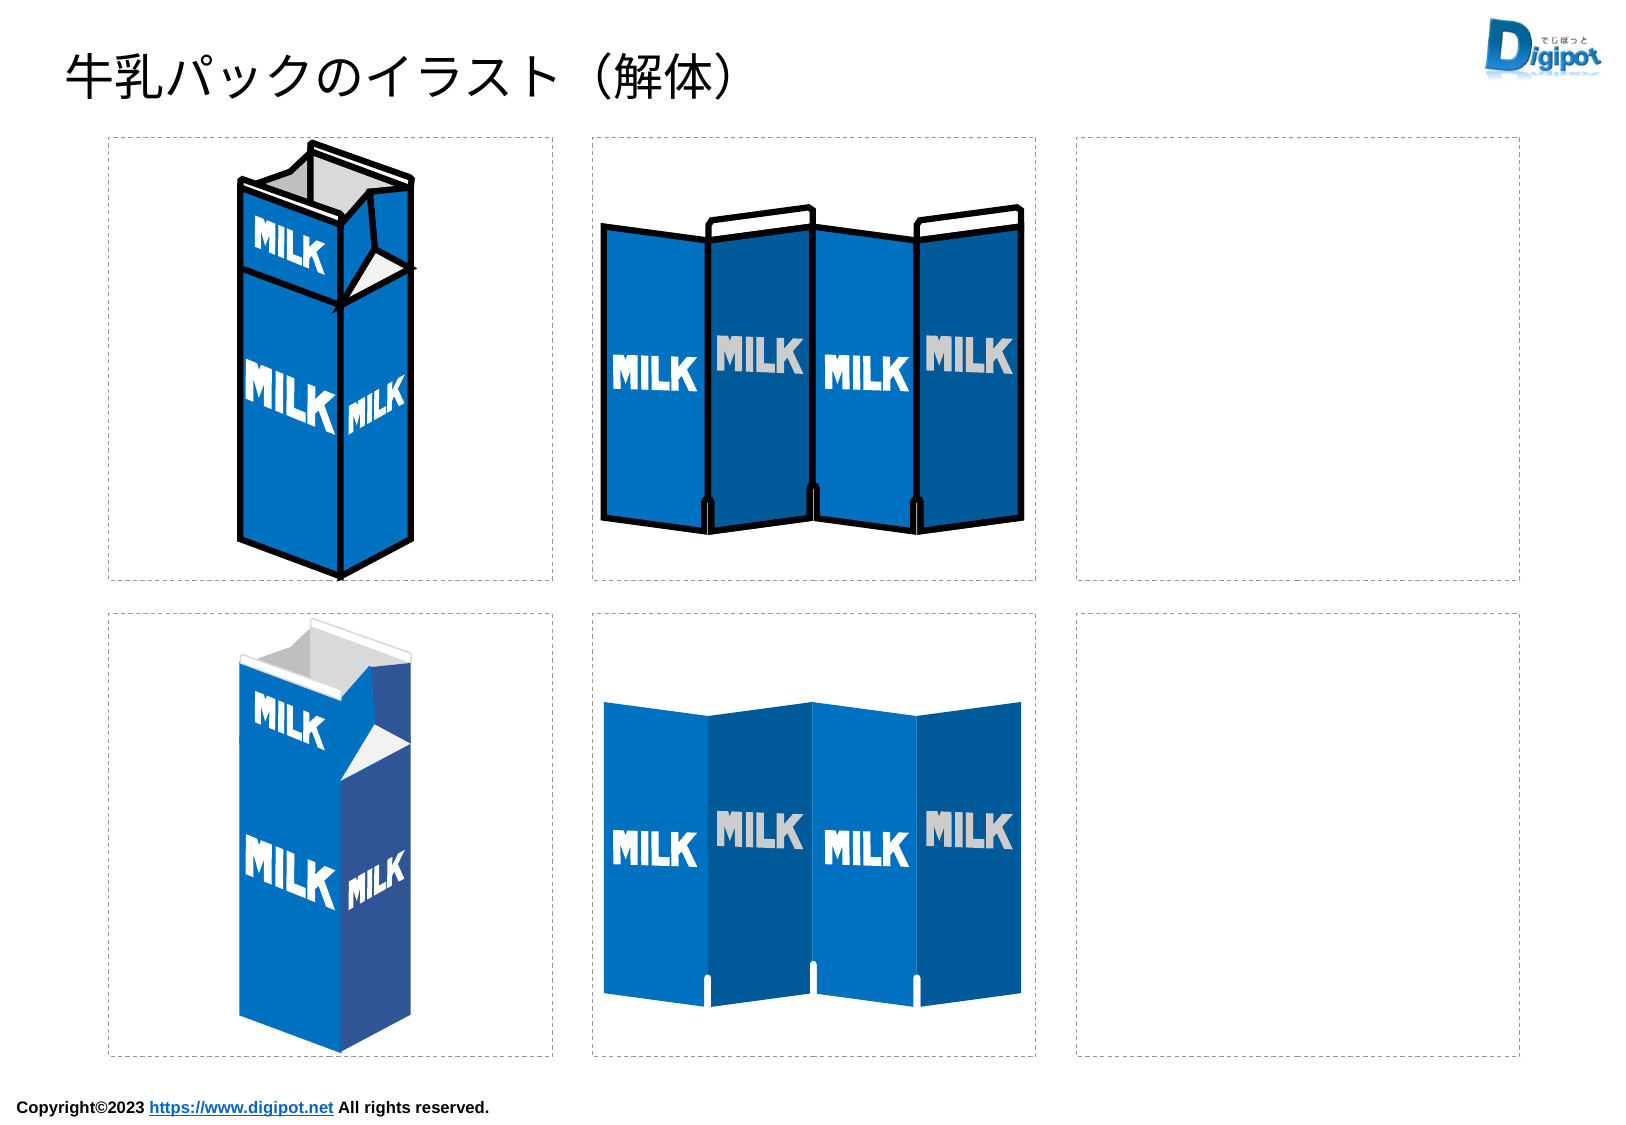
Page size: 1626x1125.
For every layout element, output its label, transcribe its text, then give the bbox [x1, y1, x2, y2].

picture [1485, 18, 1602, 82]
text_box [603, 682, 1022, 1007]
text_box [240, 142, 412, 577]
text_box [603, 207, 1022, 532]
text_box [240, 618, 412, 1052]
text_box 牛乳パックのイラスト（解体） [49, 38, 779, 113]
